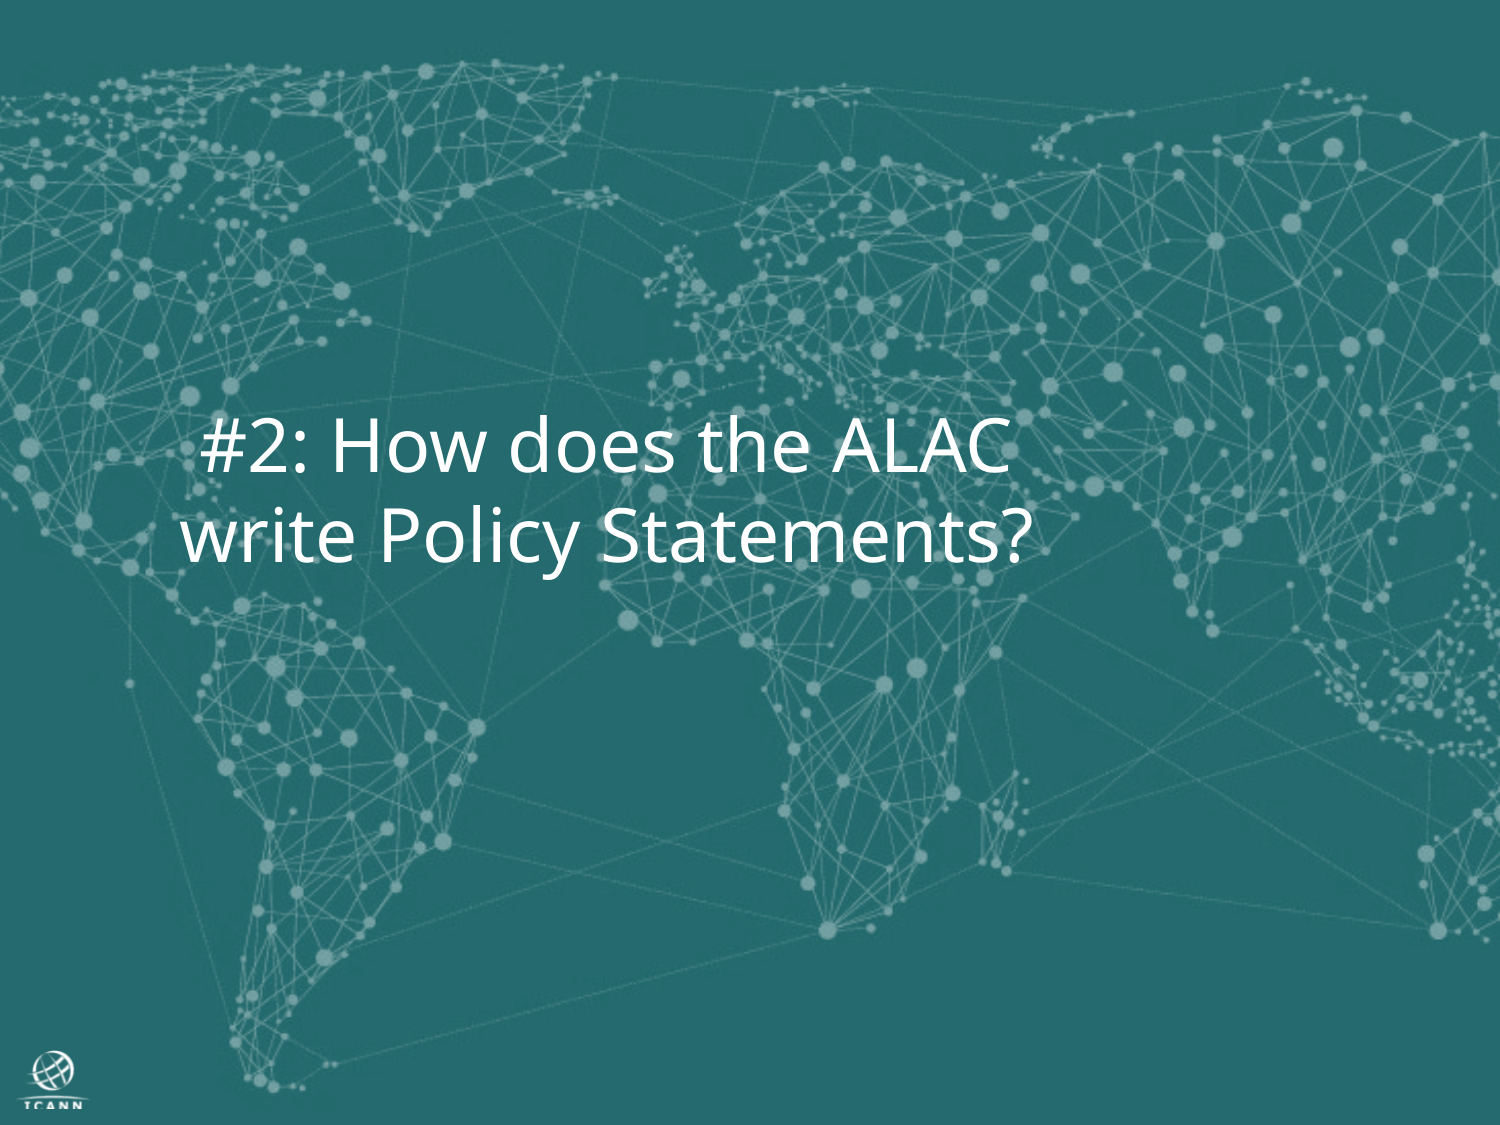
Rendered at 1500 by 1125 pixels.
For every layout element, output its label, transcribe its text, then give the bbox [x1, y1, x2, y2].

list #2: How does the ALAC write Policy Statements? [93, 389, 1120, 674]
